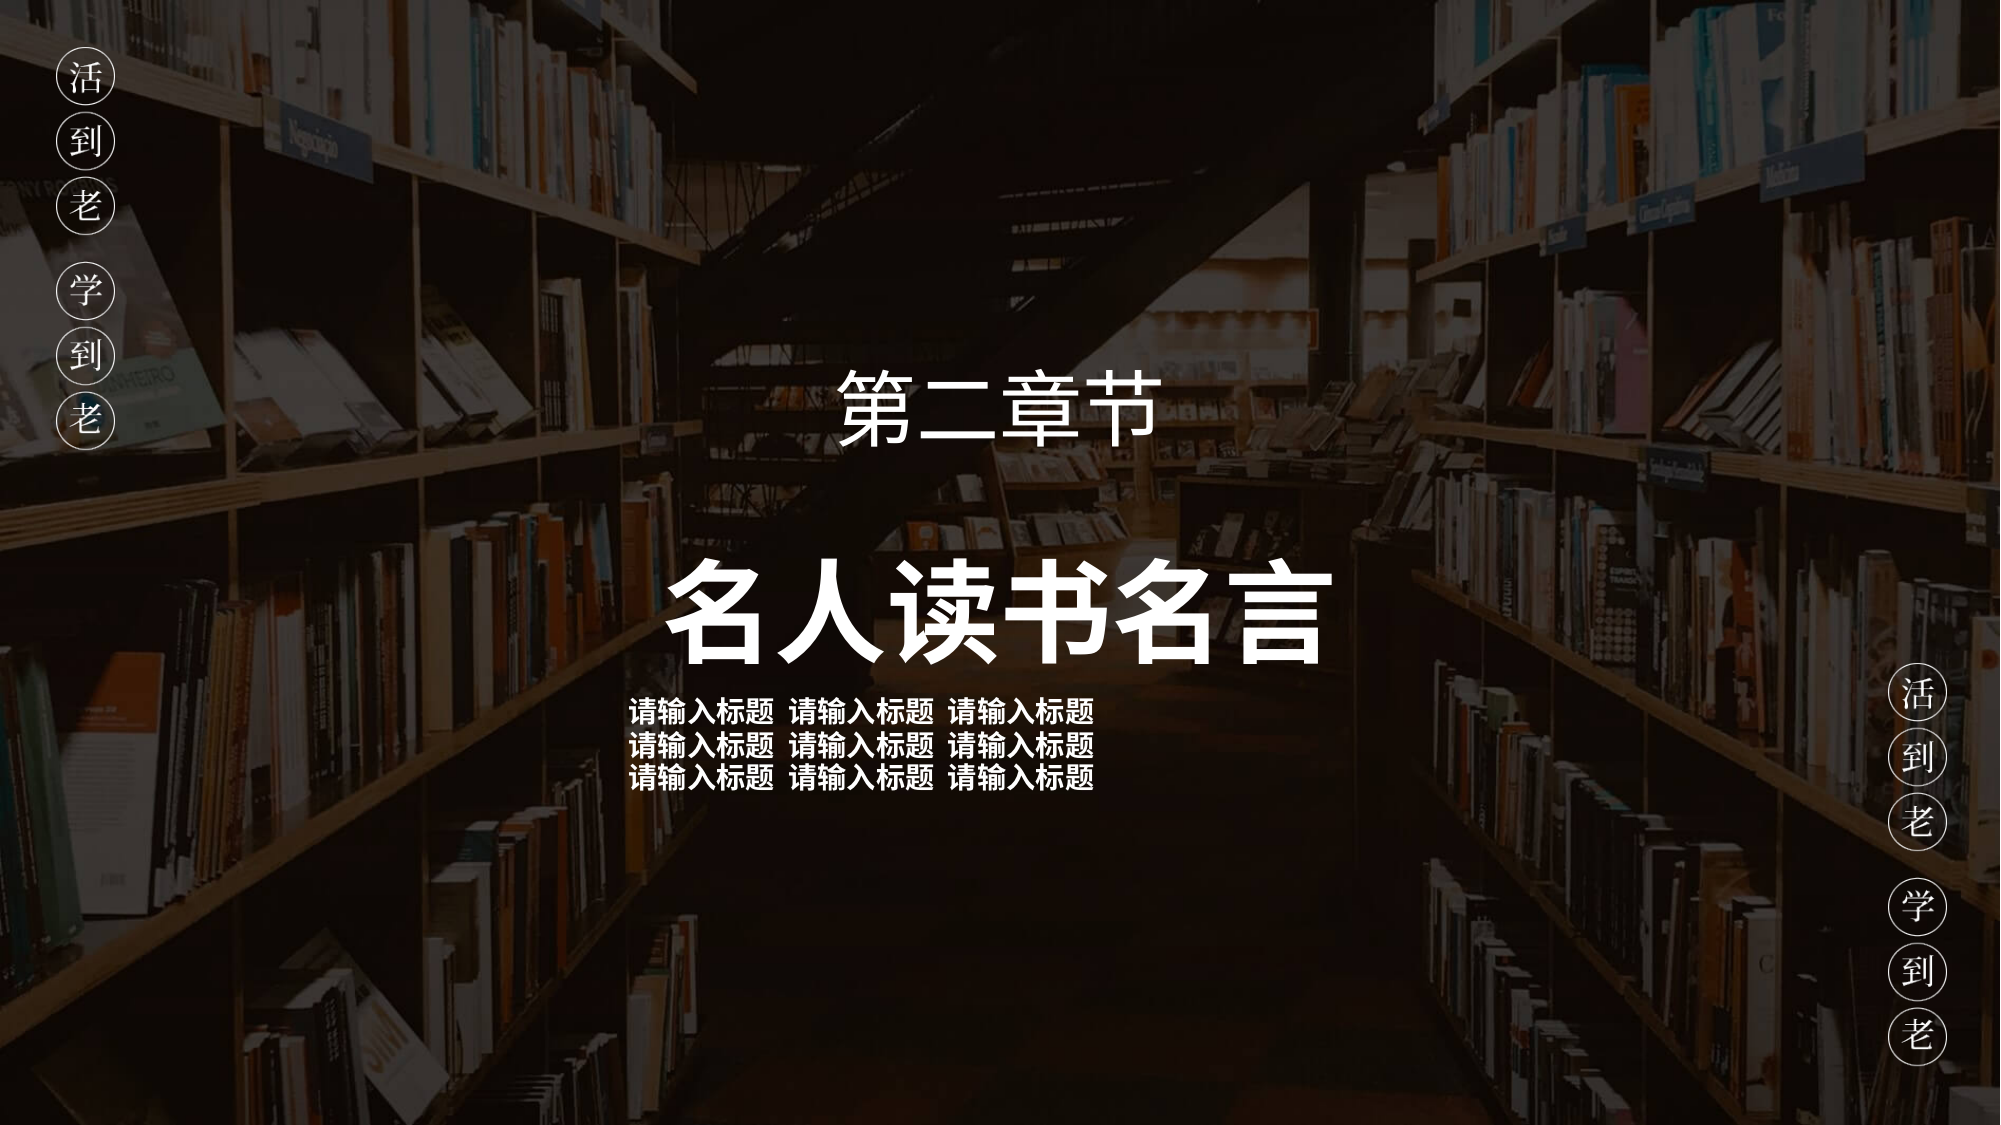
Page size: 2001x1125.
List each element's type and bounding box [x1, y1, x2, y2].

text_box [614, 685, 1407, 803]
picture [0, 0, 2000, 1125]
